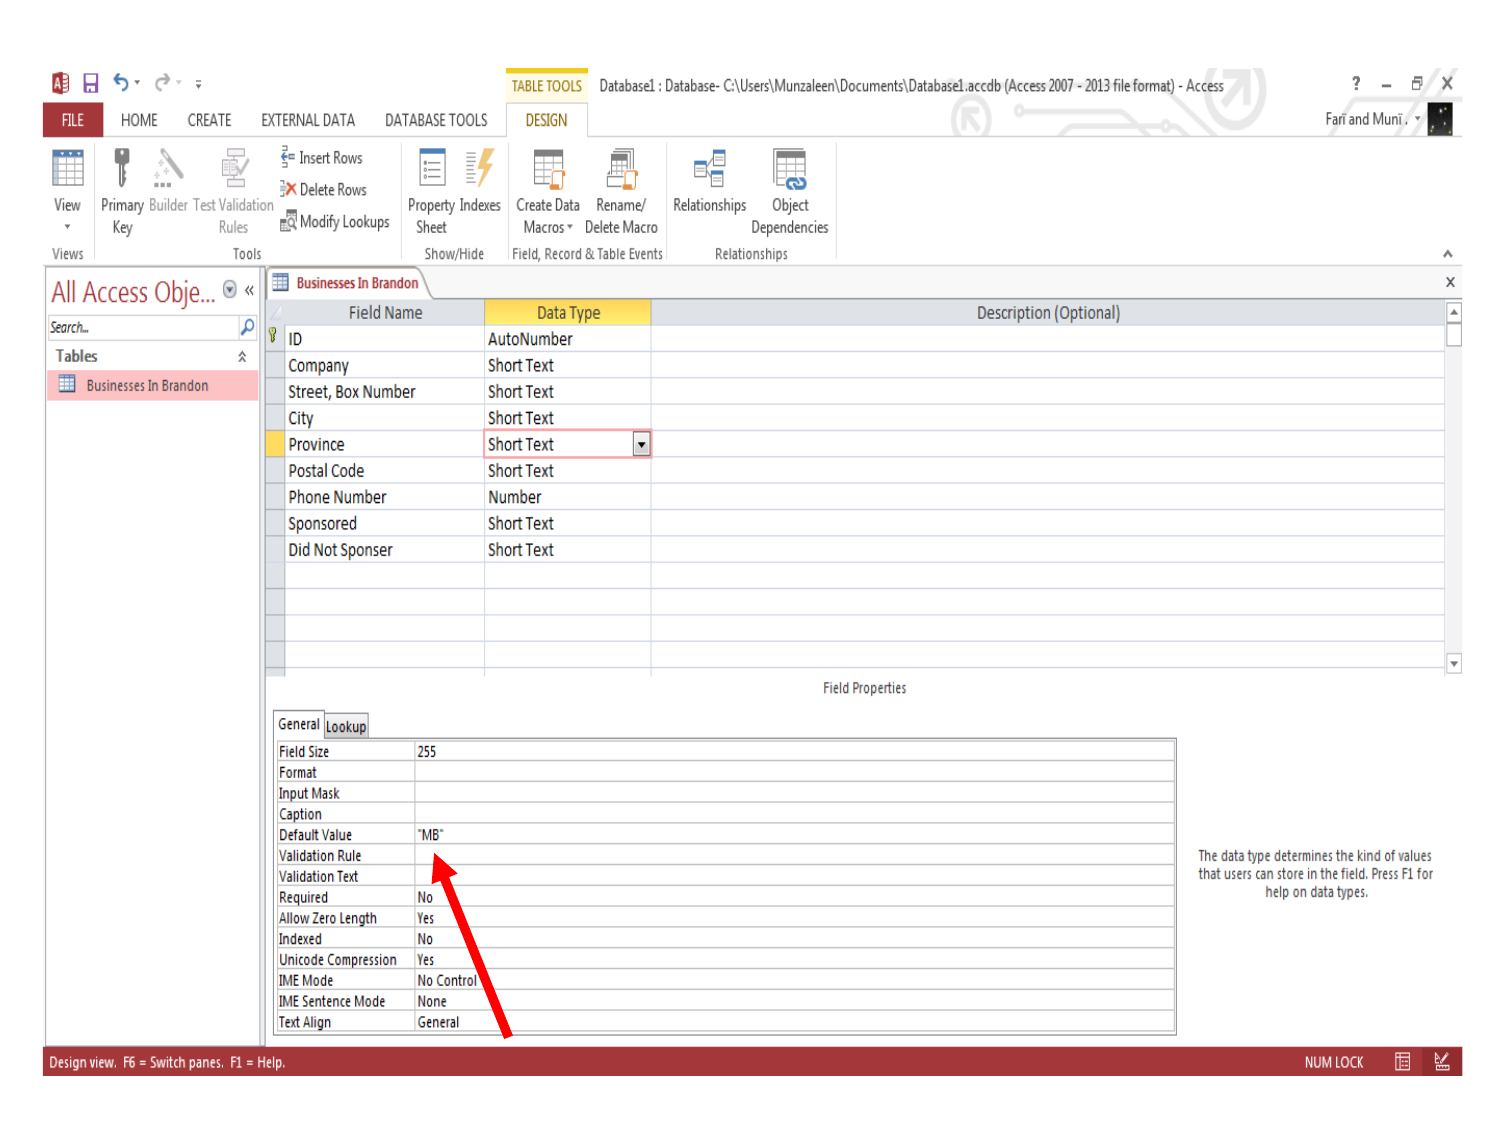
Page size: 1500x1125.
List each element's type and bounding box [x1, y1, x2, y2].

picture [42, 67, 1463, 1077]
text_box [433, 852, 509, 1038]
